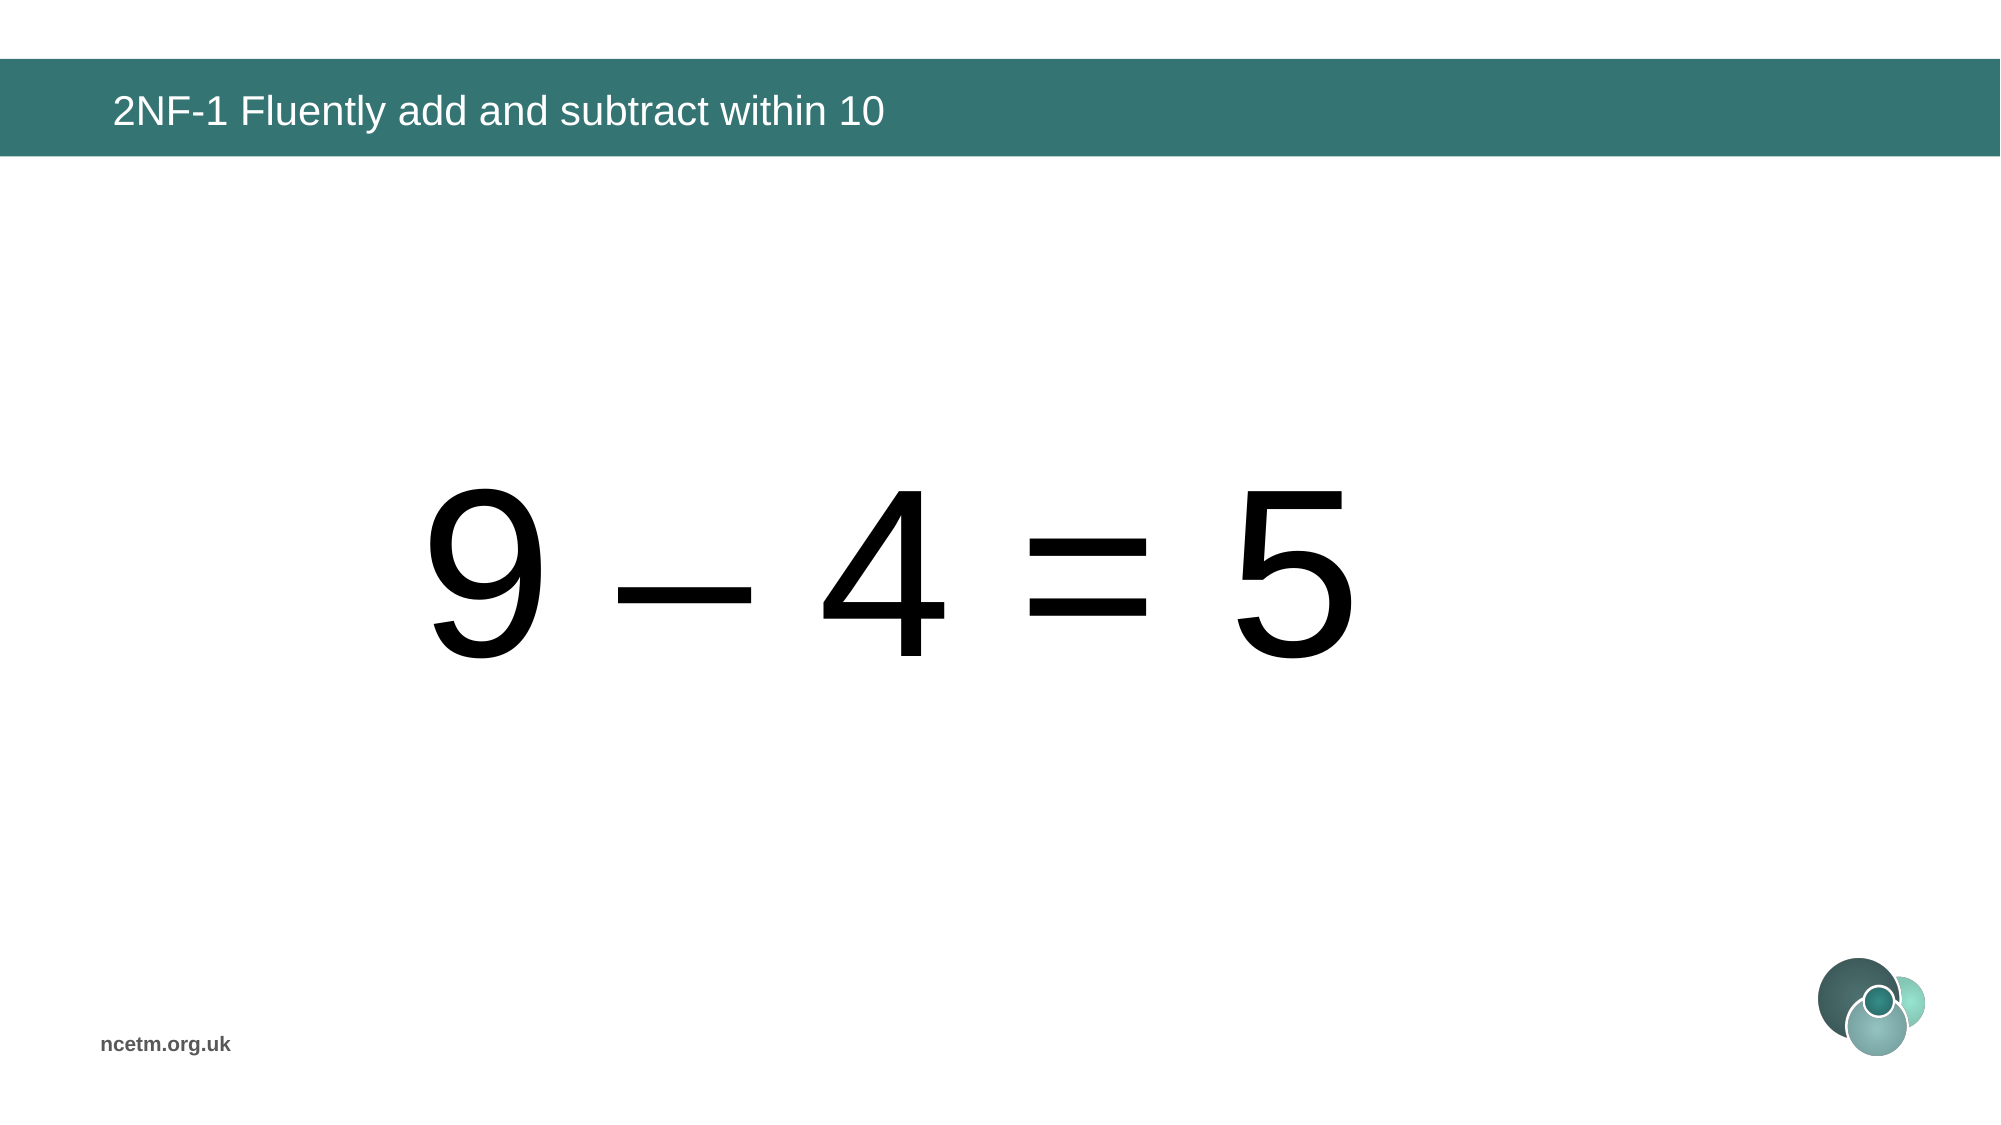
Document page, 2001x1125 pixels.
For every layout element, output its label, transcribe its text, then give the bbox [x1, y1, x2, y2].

title 2NF-1 Fluently add and subtract within 10 [97, 76, 1945, 147]
text_box 9 – 4 = [404, 409, 1213, 712]
picture [1818, 958, 1925, 1056]
text_box 5 [1213, 409, 1377, 712]
